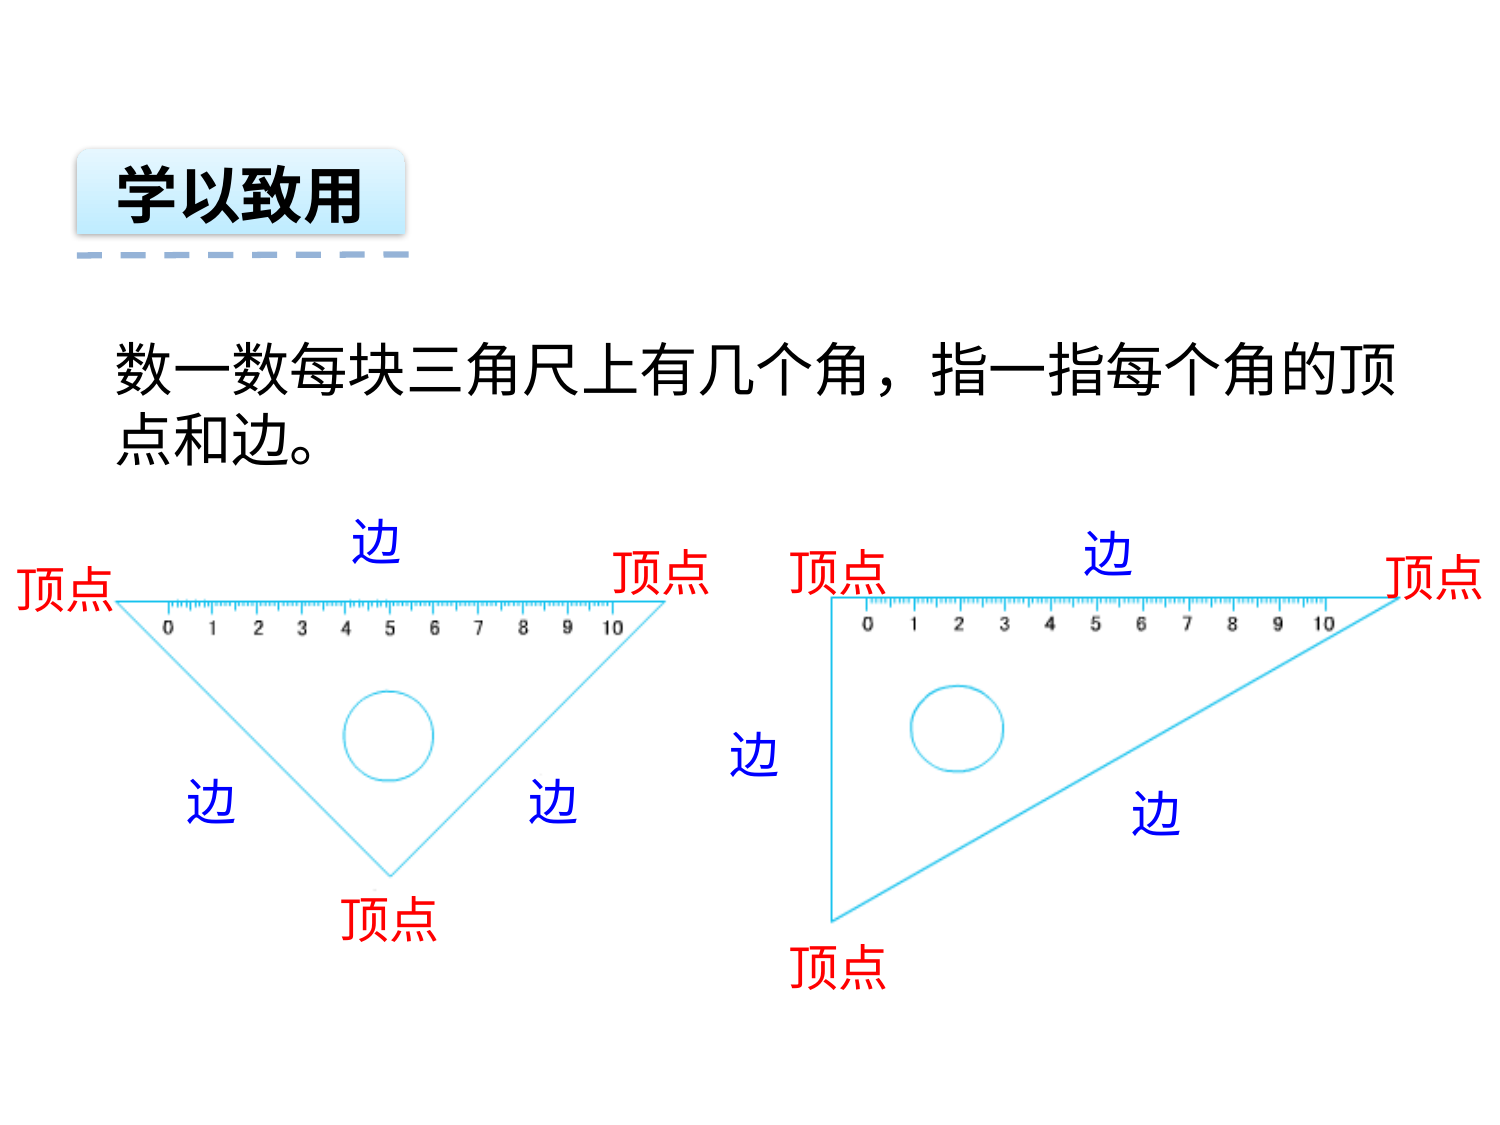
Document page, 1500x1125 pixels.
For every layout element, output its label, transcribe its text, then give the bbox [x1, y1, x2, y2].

text_box 顶点 [324, 929, 455, 957]
text_box 边 [1069, 515, 1149, 584]
text_box 顶点 [1370, 538, 1500, 614]
text_box 顶点 [596, 534, 727, 610]
picture [820, 585, 1412, 942]
text_box 顶点 [773, 534, 904, 610]
text_box 边 [336, 503, 417, 579]
text_box 数一数每块三角尺上有几个角，指一指每个角的顶点和边。 [100, 326, 1447, 481]
text_box 边 [714, 716, 795, 791]
text_box 学以致用 [76, 148, 406, 235]
text_box 顶点 [773, 928, 904, 1004]
picture [99, 583, 668, 922]
text_box 顶点 [0, 550, 130, 626]
